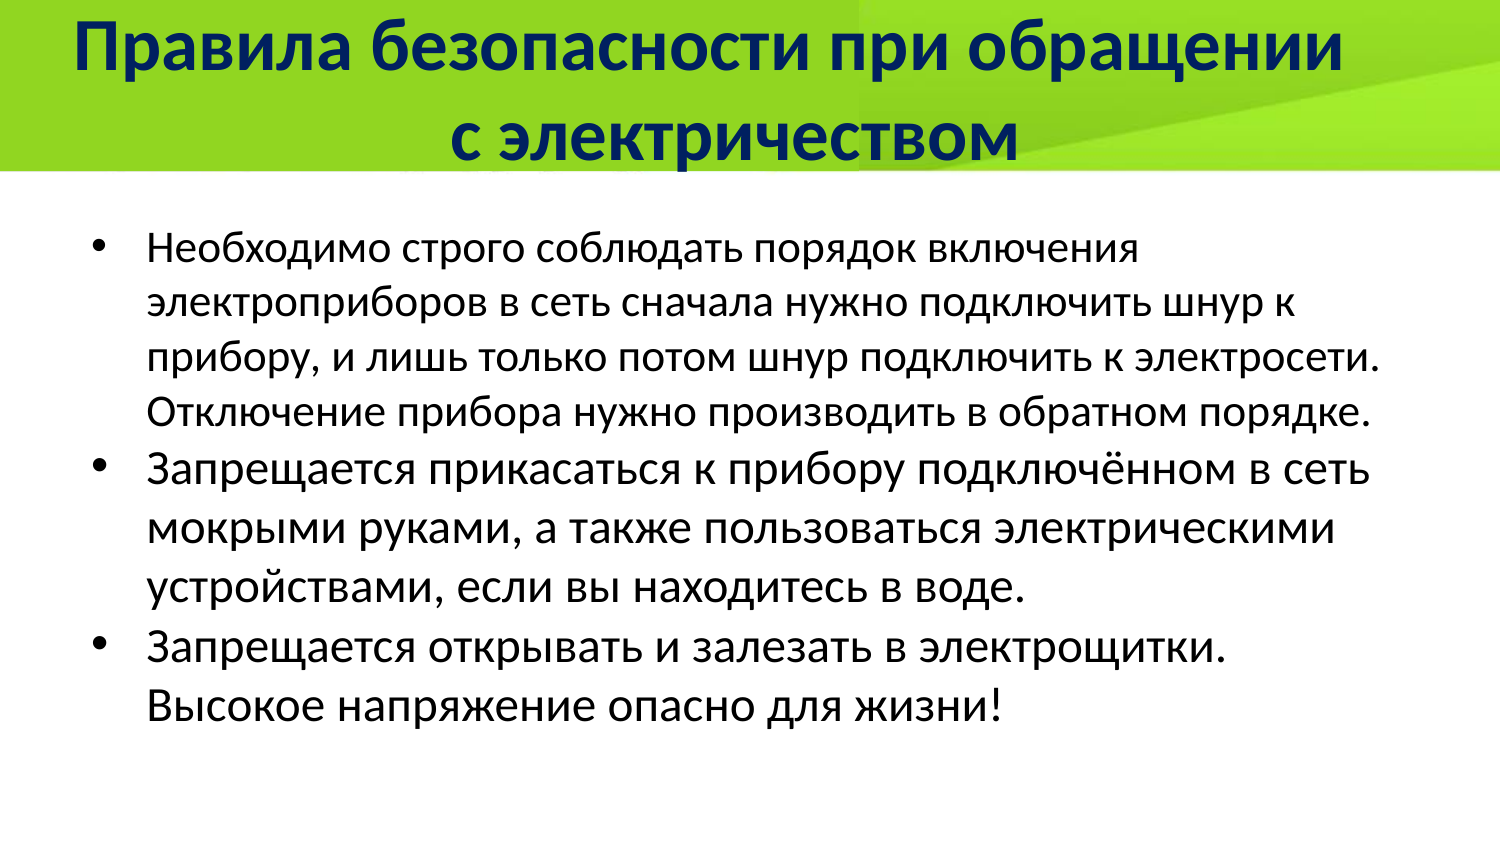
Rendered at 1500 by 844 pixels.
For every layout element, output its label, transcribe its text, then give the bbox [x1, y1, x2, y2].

title Правила безопасности при обращении с электричеством [42, 22, 1429, 149]
list Необходимо строго соблюдать порядок включения электроприборов в сеть сначала нужно подключить шнур к прибору, и лишь только потом шнур подключить к электросети. Отключение прибора нужно производить в обратном порядке. Запрещается прикасаться к прибору подключённом в сеть мокрыми руками, а также пользоваться электрическими устройствами, если вы находитесь в воде. Запрещается открывать и залезать в электрощитки. Высокое напряжение опасно для жизни! [76, 209, 1429, 844]
text_box [0, 0, 861, 173]
picture [0, 0, 1500, 844]
